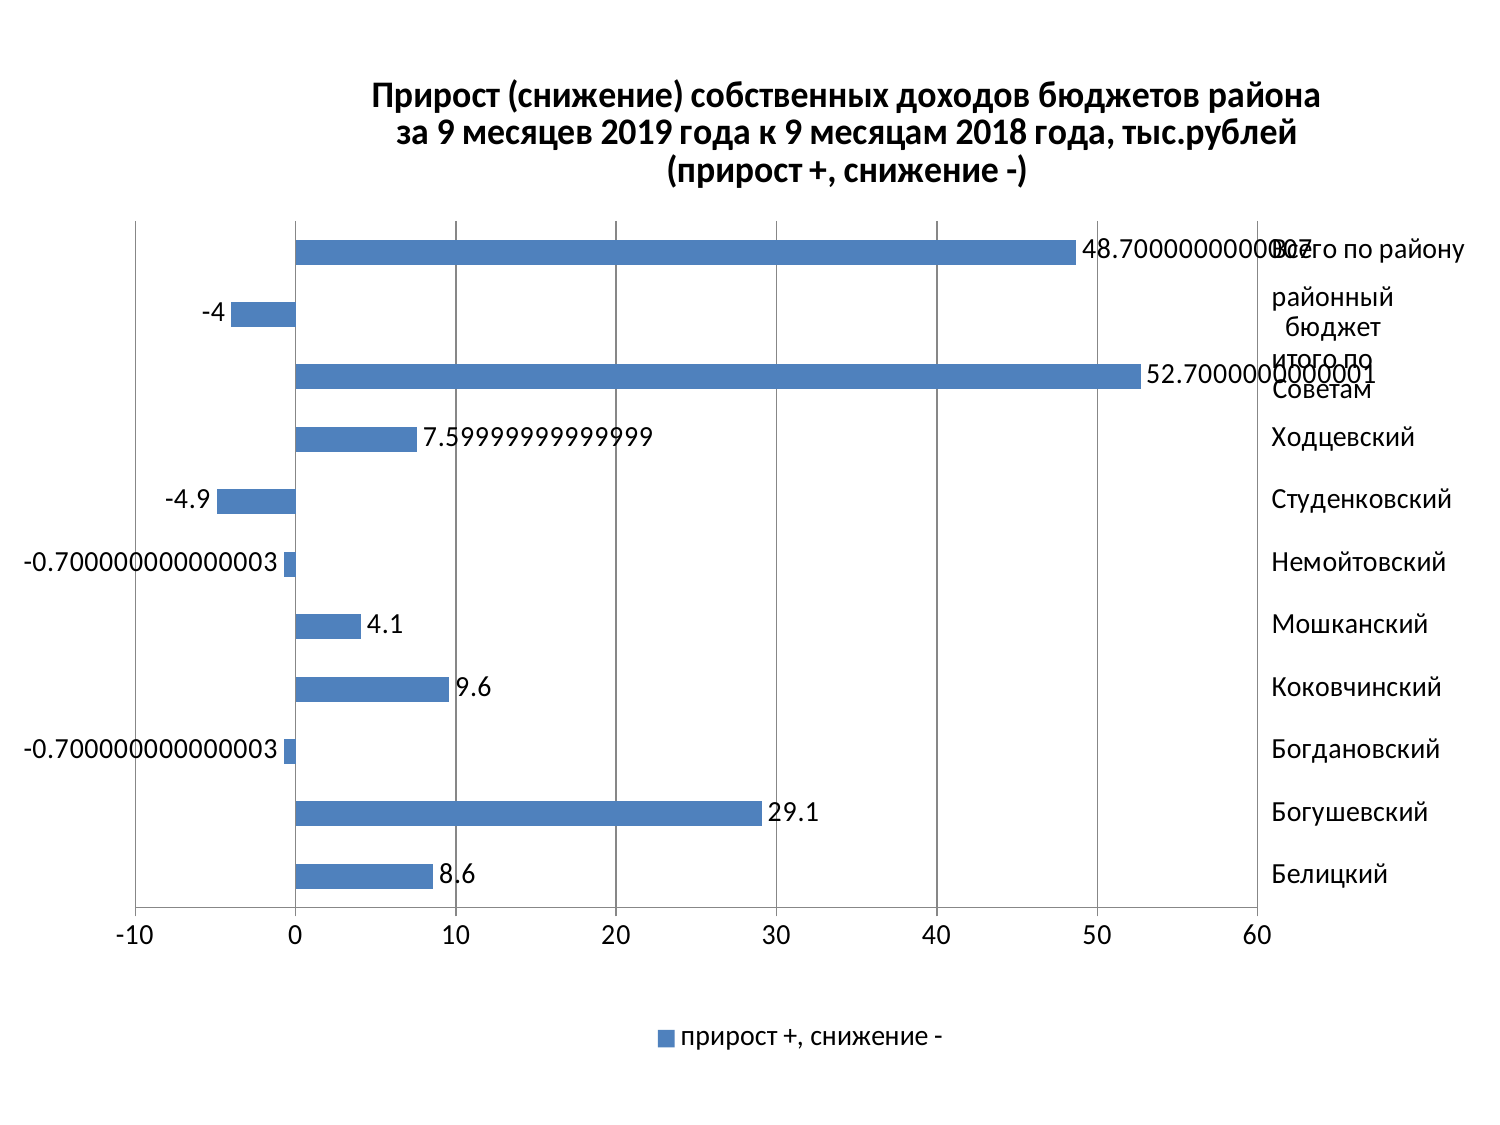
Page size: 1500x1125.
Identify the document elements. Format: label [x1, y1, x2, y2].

chart [23, 46, 1500, 1060]
